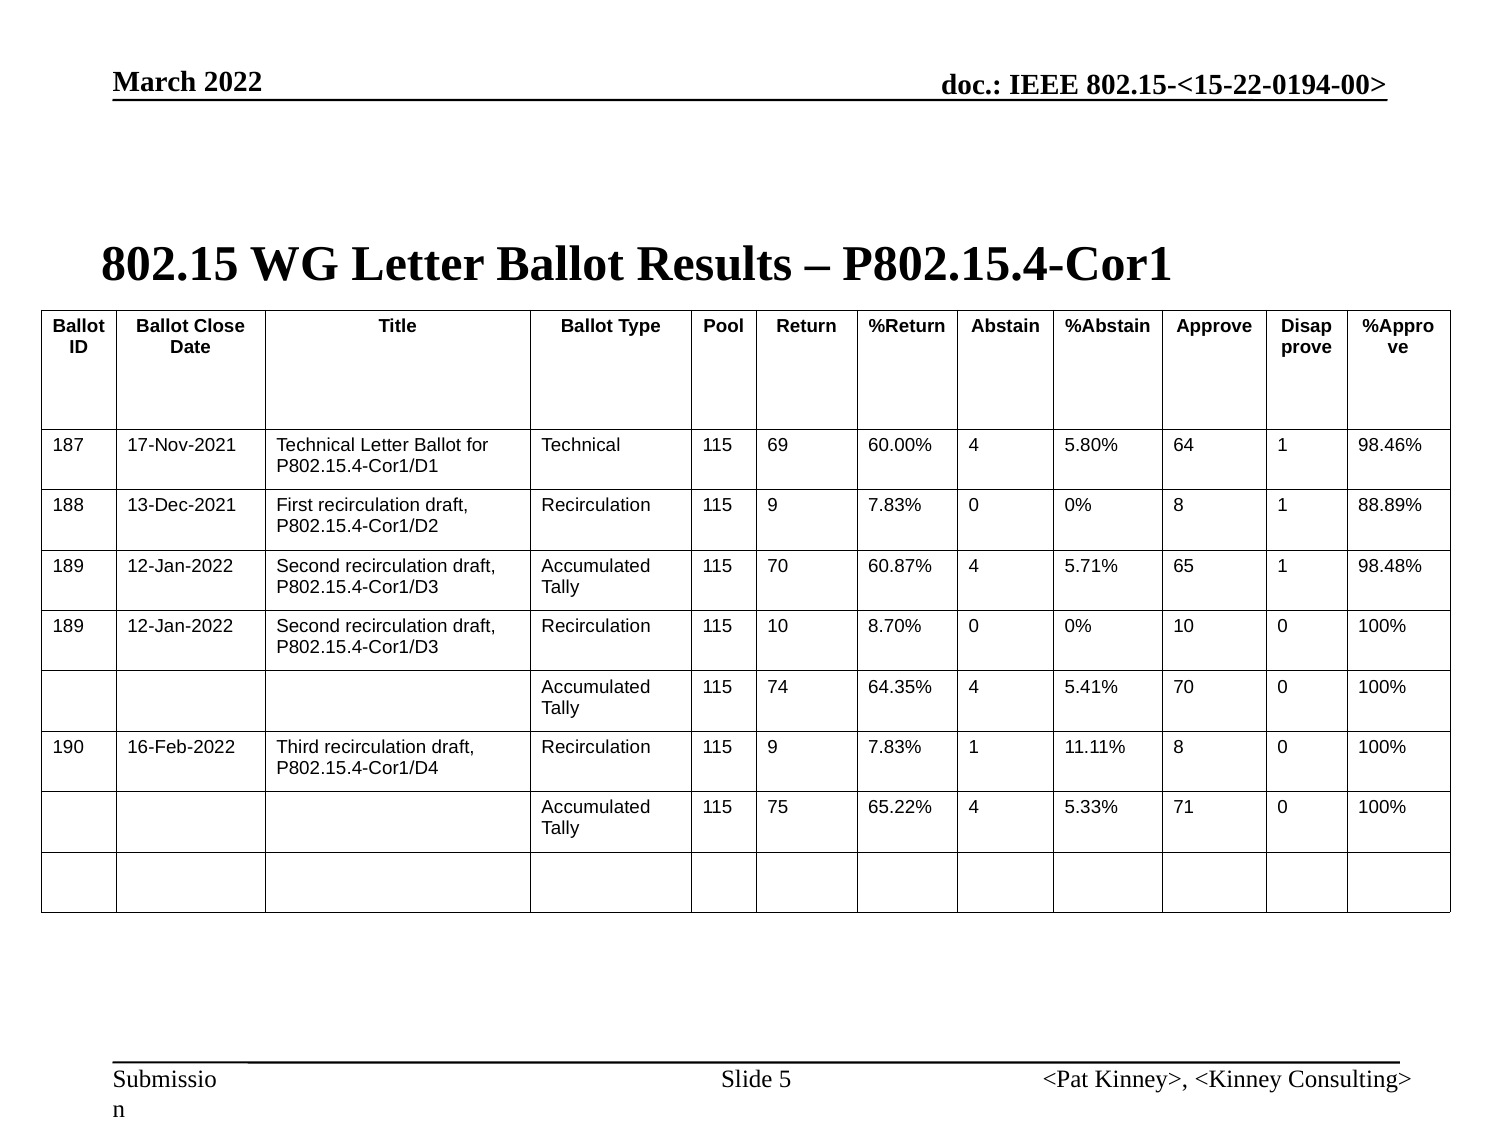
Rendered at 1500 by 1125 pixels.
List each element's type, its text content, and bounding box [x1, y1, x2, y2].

table_cell 4 [958, 671, 1053, 731]
table_cell [42, 853, 116, 912]
table_cell [117, 792, 265, 852]
table_cell 9 [757, 490, 857, 550]
table_header %Return [858, 311, 957, 429]
table_cell 8.70% [858, 611, 957, 670]
table_cell 17-Nov-2021 [117, 430, 265, 489]
table_header Pool [692, 311, 756, 429]
table_cell 7.83% [858, 732, 957, 791]
table_cell Second recirculation draft, P802.15.4-Cor1/D3 [266, 611, 530, 670]
text_box 802.15 WG Letter Ballot Results – P802.15.4-Cor1 [0, 224, 1275, 297]
table_cell 5.71% [1054, 551, 1162, 610]
table_cell 0 [958, 490, 1053, 550]
table_cell 10 [1163, 611, 1266, 670]
table_cell 75 [757, 792, 857, 852]
table_cell 0 [1267, 671, 1347, 731]
table_cell First recirculation draft, P802.15.4-Cor1/D2 [266, 490, 530, 550]
table_cell Technical [531, 430, 691, 489]
table_cell 69 [757, 430, 857, 489]
table_cell 11.11% [1054, 732, 1162, 791]
table_cell 64.35% [858, 671, 957, 731]
table_cell 0 [1267, 611, 1347, 670]
footer <Pat Kinney>, <Kinney Consulting> [900, 1062, 1413, 1093]
table_cell 64 [1163, 430, 1266, 489]
table_cell 12-Jan-2022 [117, 611, 265, 670]
table_cell Recirculation [531, 732, 691, 791]
table_cell 100% [1348, 732, 1450, 791]
table_cell 9 [757, 732, 857, 791]
table_header Title [266, 311, 530, 429]
table_cell 1 [1267, 430, 1347, 489]
table_cell 98.48% [1348, 551, 1450, 610]
table_cell 12-Jan-2022 [117, 551, 265, 610]
table_cell [531, 853, 691, 912]
table_cell 4 [958, 430, 1053, 489]
table_cell 5.33% [1054, 792, 1162, 852]
table_cell [266, 853, 530, 912]
table_cell 190 [42, 732, 116, 791]
table_cell 60.87% [858, 551, 957, 610]
table_header Ballot ID [42, 311, 116, 429]
table_cell 65.22% [858, 792, 957, 852]
table_cell 1 [1267, 551, 1347, 610]
table_header Disapprove [1267, 311, 1347, 429]
table_cell 5.80% [1054, 430, 1162, 489]
table_cell 16-Feb-2022 [117, 732, 265, 791]
table_cell Recirculation [531, 490, 691, 550]
table_cell Recirculation [531, 611, 691, 670]
table_cell 5.41% [1054, 671, 1162, 731]
table_cell Accumulated Tally [531, 792, 691, 852]
table_cell 60.00% [858, 430, 957, 489]
table_cell [858, 853, 957, 912]
table_cell Accumulated Tally [531, 551, 691, 610]
table_cell Accumulated Tally [531, 671, 691, 731]
table_cell 0 [1267, 732, 1347, 791]
table_cell 70 [1163, 671, 1266, 731]
slide_number Slide 5 [712, 1062, 800, 1093]
table_cell 0 [958, 611, 1053, 670]
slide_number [112, 62, 375, 98]
table_cell 74 [757, 671, 857, 731]
table_cell [42, 792, 116, 852]
table_cell 10 [757, 611, 857, 670]
table_header Ballot Close Date [117, 311, 265, 429]
table_cell 100% [1348, 792, 1450, 852]
table_cell [757, 853, 857, 912]
table_cell 189 [42, 611, 116, 670]
table_cell [266, 671, 530, 731]
table_cell [42, 671, 116, 731]
table_cell 189 [42, 551, 116, 610]
table_cell 98.46% [1348, 430, 1450, 489]
table_cell 100% [1348, 671, 1450, 731]
table_cell 4 [958, 792, 1053, 852]
table_cell 71 [1163, 792, 1266, 852]
table_cell 1 [1267, 490, 1347, 550]
table_cell 115 [692, 671, 756, 731]
table_cell 115 [692, 732, 756, 791]
table_cell 8 [1163, 732, 1266, 791]
table_cell 115 [692, 430, 756, 489]
table_cell [1348, 853, 1450, 912]
table_cell [266, 792, 530, 852]
table_cell 88.89% [1348, 490, 1450, 550]
table_cell [117, 671, 265, 731]
table_cell 0% [1054, 490, 1162, 550]
table_cell 8 [1163, 490, 1266, 550]
table_cell 187 [42, 430, 116, 489]
table_cell [1054, 853, 1162, 912]
table_header Return [757, 311, 857, 429]
table_cell 4 [958, 551, 1053, 610]
table_cell 13-Dec-2021 [117, 490, 265, 550]
table_cell [958, 853, 1053, 912]
table_cell 7.83% [858, 490, 957, 550]
table_header %Approve [1348, 311, 1450, 429]
table_cell 100% [1348, 611, 1450, 670]
table_header Abstain [958, 311, 1053, 429]
table_cell 0 [1267, 792, 1347, 852]
table_cell [1267, 853, 1347, 912]
table_cell [117, 853, 265, 912]
table_cell Third recirculation draft, P802.15.4-Cor1/D4 [266, 732, 530, 791]
table_cell 115 [692, 792, 756, 852]
table_header Approve [1163, 311, 1266, 429]
table_cell 0% [1054, 611, 1162, 670]
table_cell 65 [1163, 551, 1266, 610]
table_cell 115 [692, 490, 756, 550]
table_cell 115 [692, 551, 756, 610]
table_cell 70 [757, 551, 857, 610]
table_cell Second recirculation draft, P802.15.4-Cor1/D3 [266, 551, 530, 610]
table_header Ballot Type [531, 311, 691, 429]
table_cell Technical Letter Ballot for P802.15.4-Cor1/D1 [266, 430, 530, 489]
table_cell 115 [692, 611, 756, 670]
table_cell [1163, 853, 1266, 912]
table_cell 1 [958, 732, 1053, 791]
table_cell [692, 853, 756, 912]
table_header %Abstain [1054, 311, 1162, 429]
table_cell 188 [42, 490, 116, 550]
